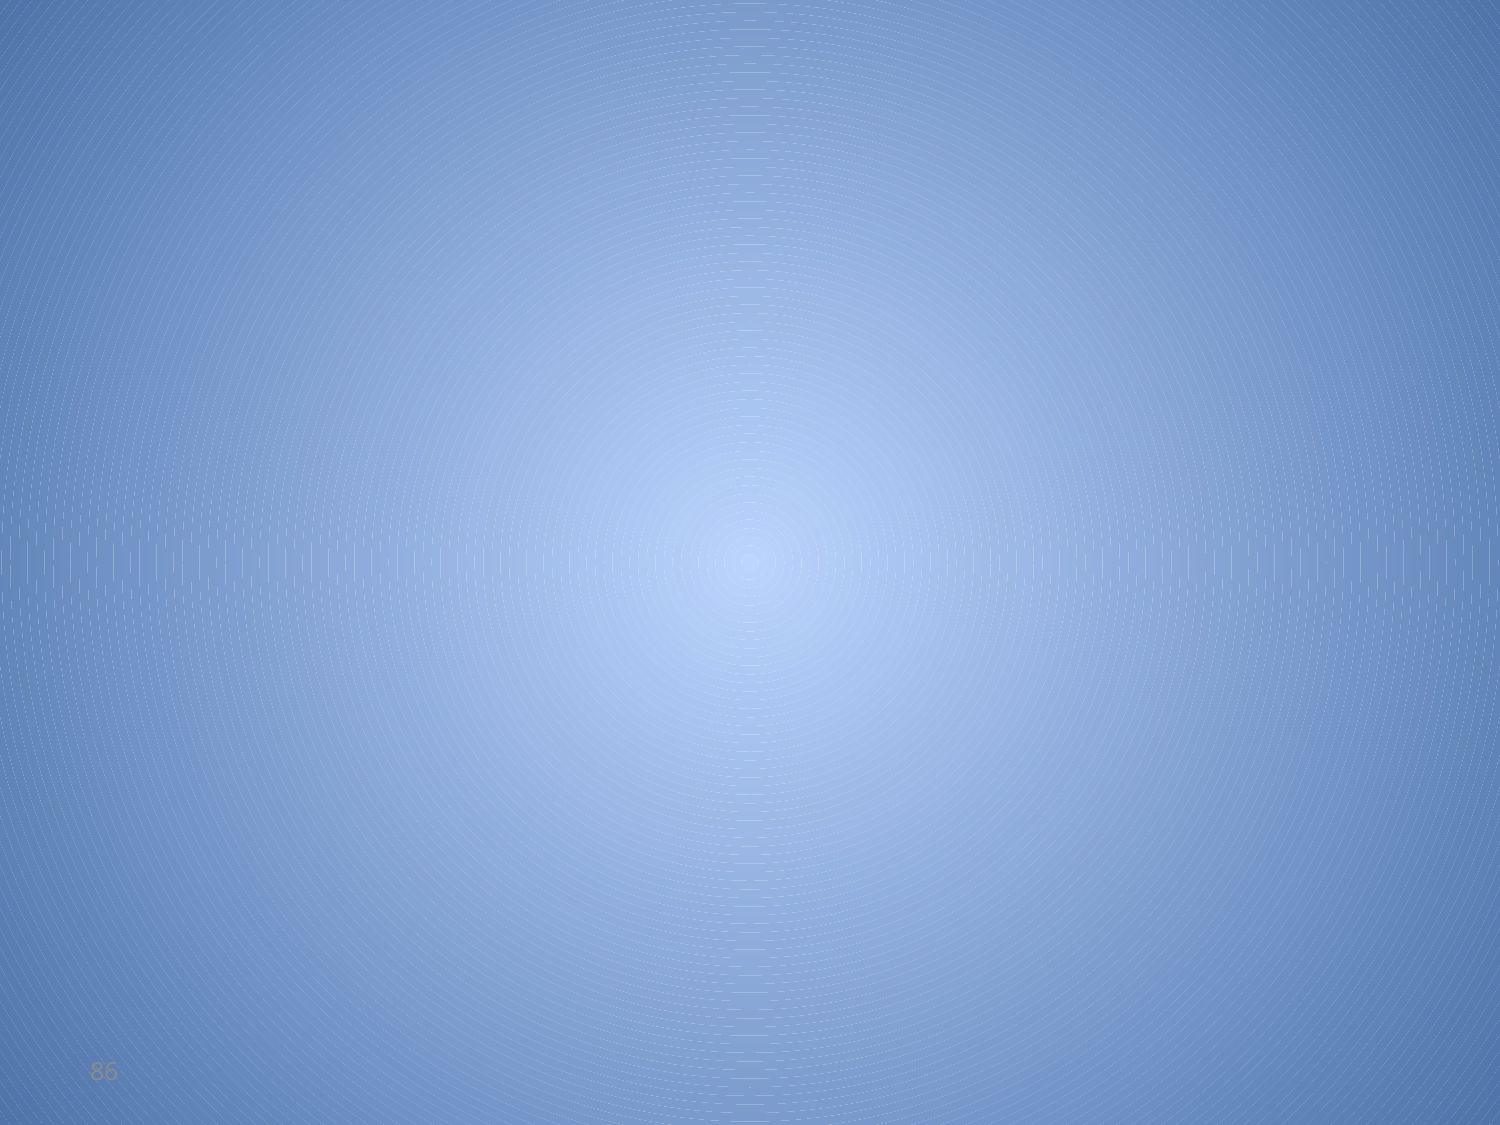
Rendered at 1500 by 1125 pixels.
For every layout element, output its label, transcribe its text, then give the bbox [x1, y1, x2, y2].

slide_number 86 [75, 1042, 425, 1103]
